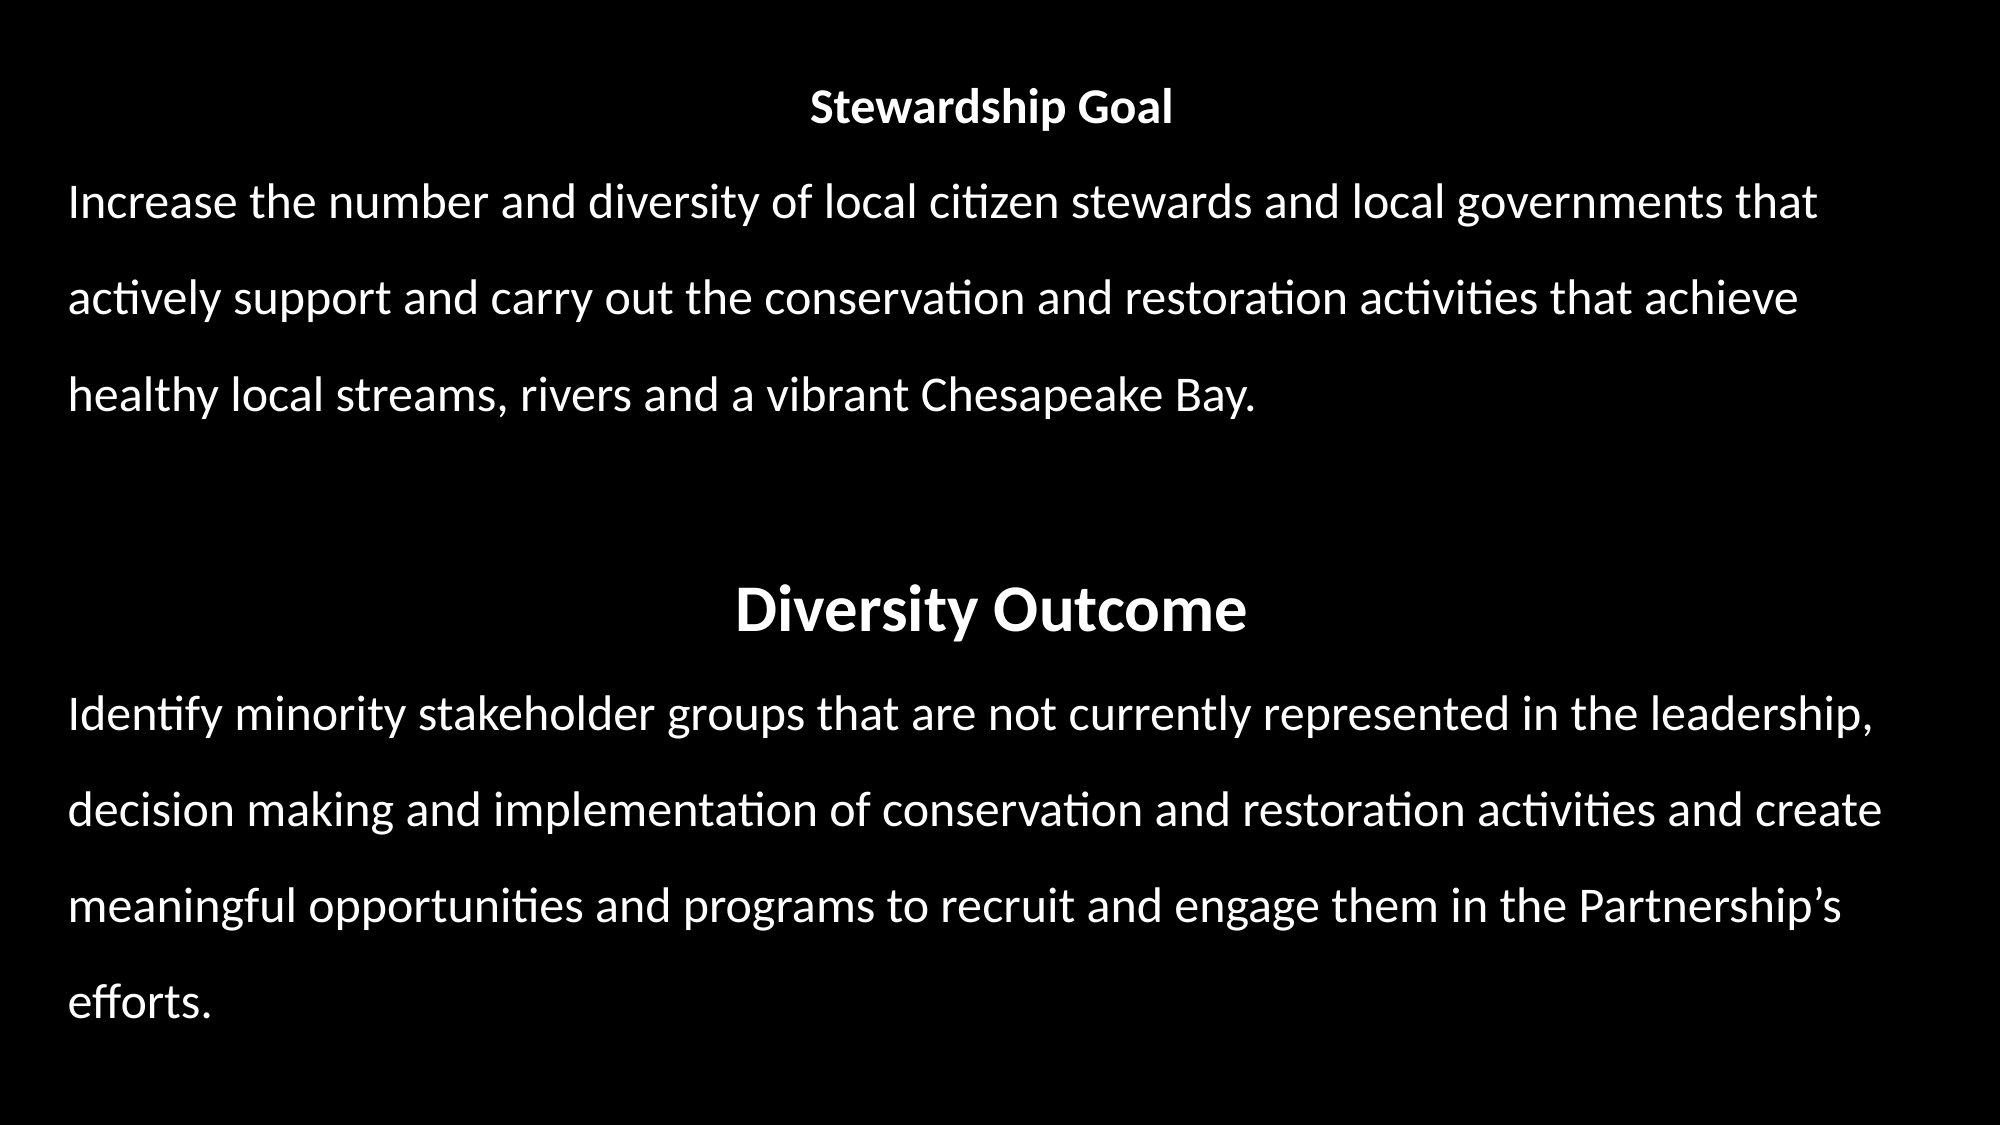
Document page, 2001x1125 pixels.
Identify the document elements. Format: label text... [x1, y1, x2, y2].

list Stewardship Goal Increase the number and diversity of local citizen stewards and local governments that actively support and carry out the conservation and restoration activities that achieve healthy local streams, rivers and a vibrant Chesapeake Bay. Diversity Outcome Identify minority stakeholder groups that are not currently represented in the leadership, decision making and implementation of conservation and restoration activities and create meaningful opportunities and programs to recruit and engage them in the Partnership’s efforts. [52, 29, 1931, 1014]
